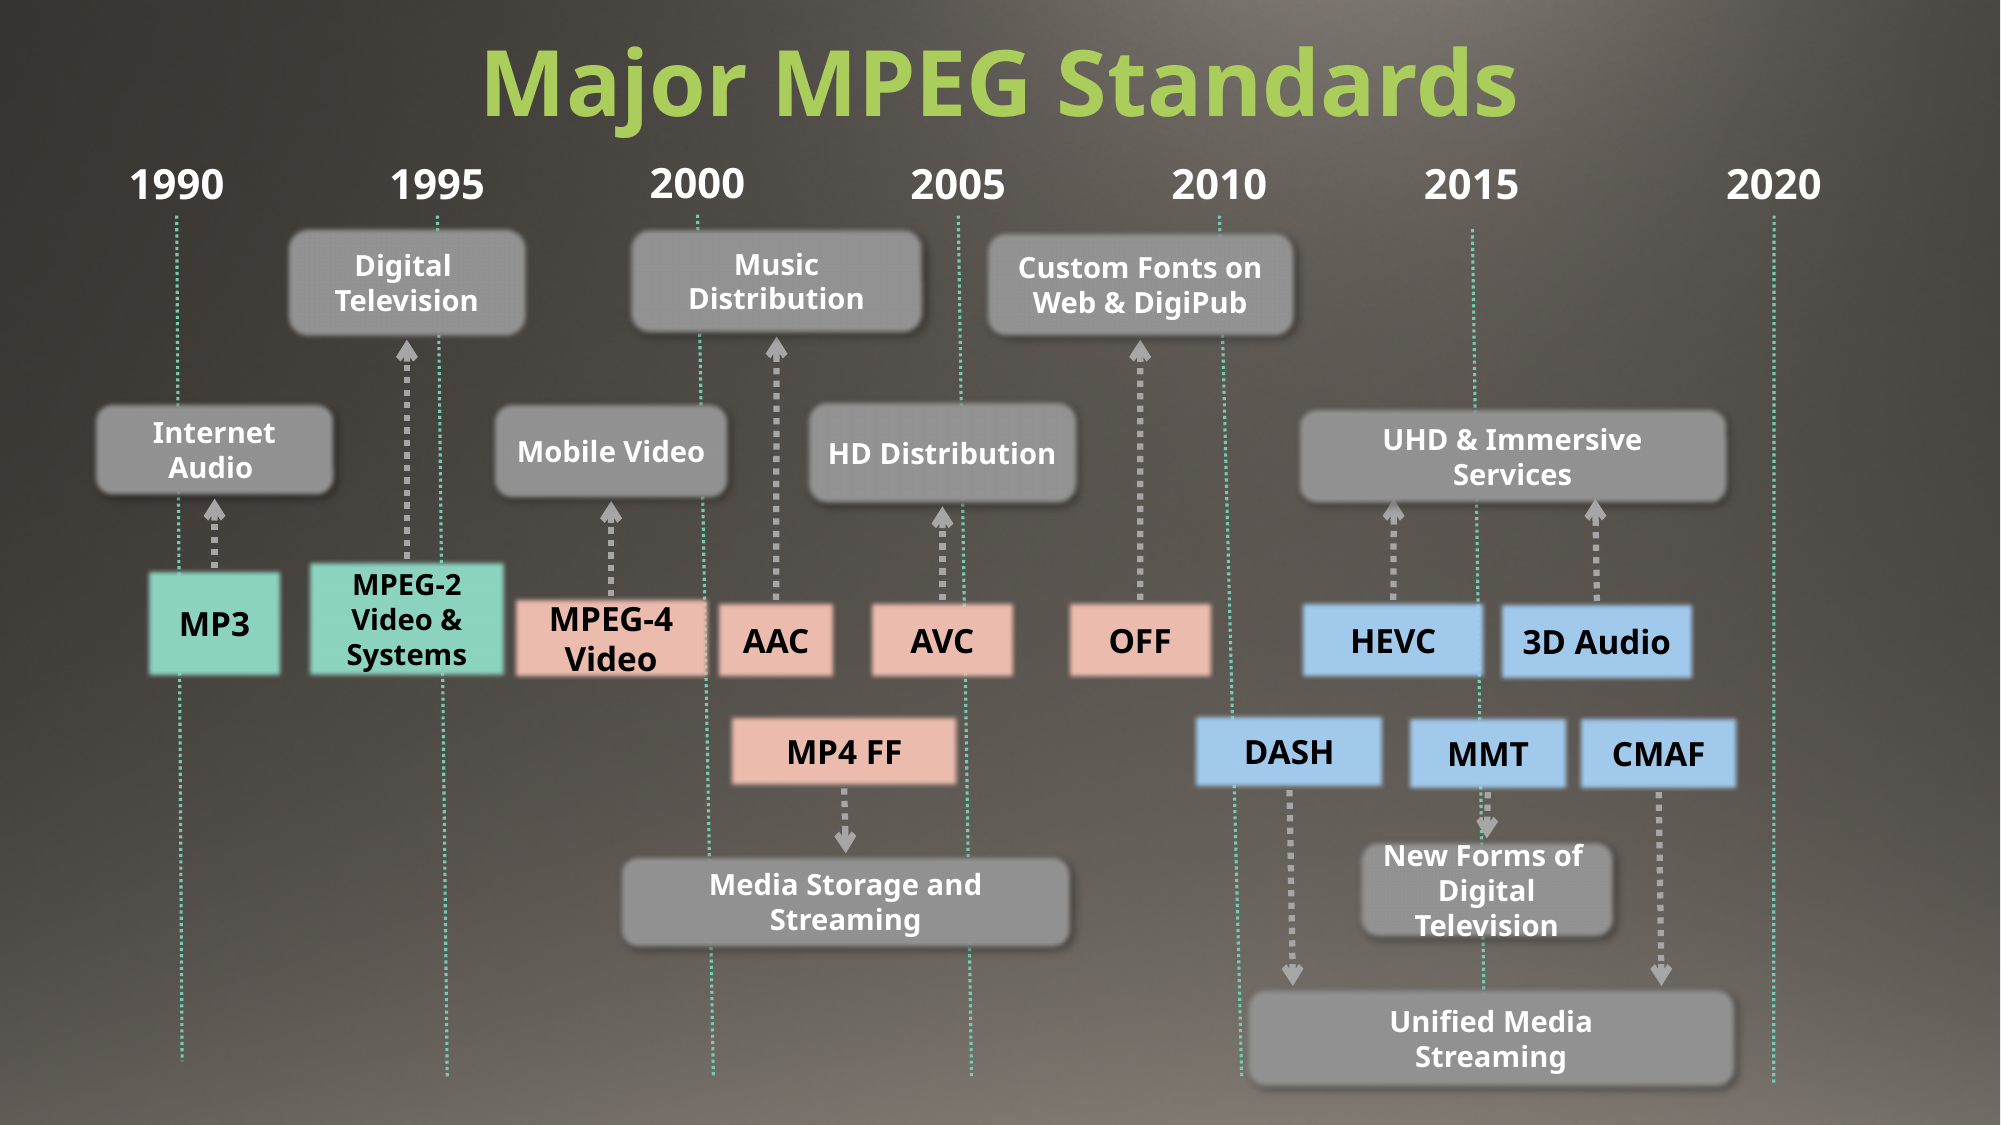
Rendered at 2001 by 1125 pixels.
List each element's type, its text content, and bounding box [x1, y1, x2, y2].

picture [0, 0, 2001, 1125]
text_box Major MPEG Standards [324, 17, 1675, 149]
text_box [91, 149, 1831, 1091]
